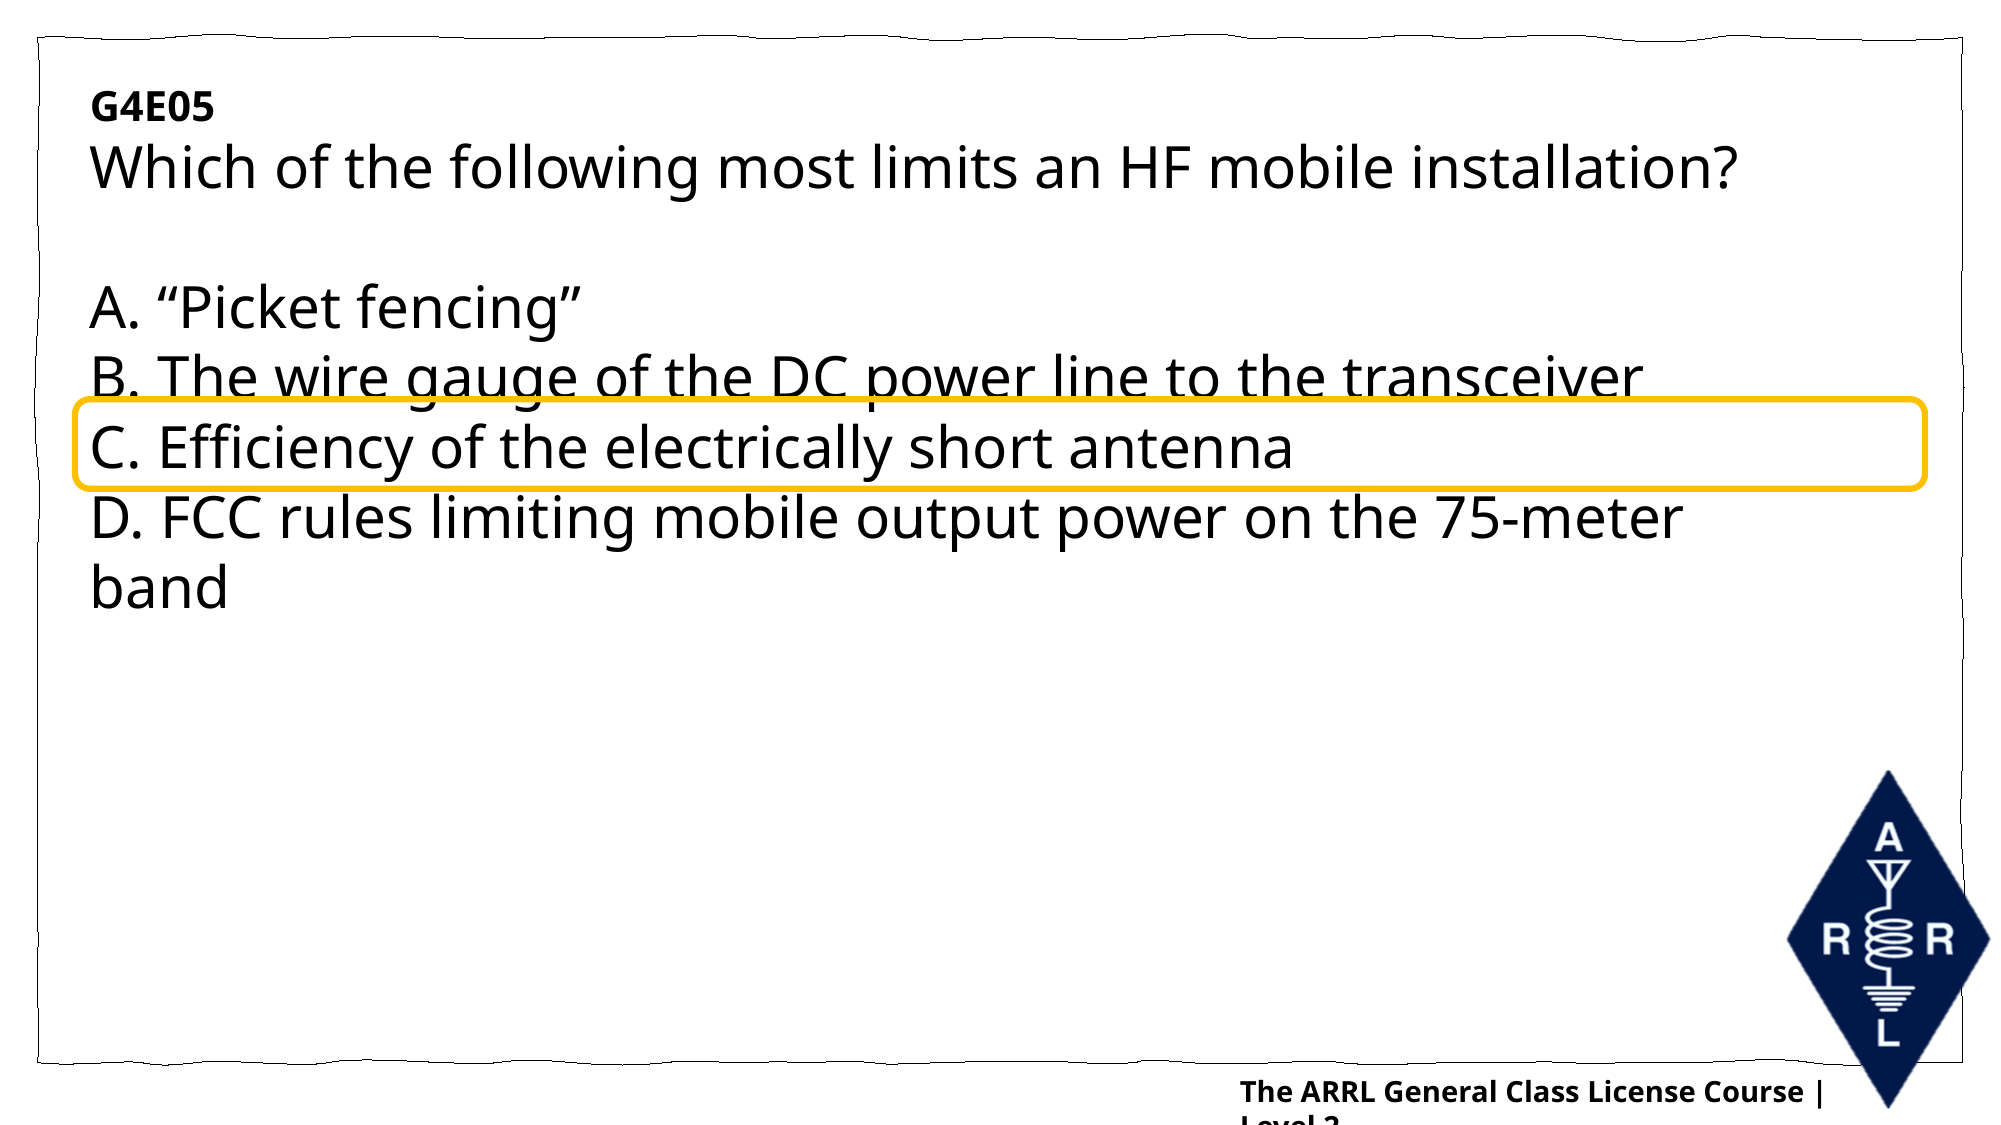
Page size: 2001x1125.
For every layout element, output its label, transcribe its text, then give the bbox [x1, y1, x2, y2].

picture [1773, 752, 1999, 1125]
text_box [73, 398, 1927, 490]
text_box G4E05 Which of the following most limits an HF mobile installation? A. “Picket fencing” B. The wire gauge of the DC power line to the transceiver C. Efficiency of the electrically short antenna D. FCC rules limiting mobile output power on the 75-meter band [75, 482, 1850, 628]
text_box G4E05 Which of the following most limits an HF mobile installation? A. “Picket fencing” B. The wire gauge of the DC power line to the transceiver C. Efficiency of the electrically short antenna D. FCC rules limiting mobile output power on the 75-meter band [75, 72, 1850, 406]
